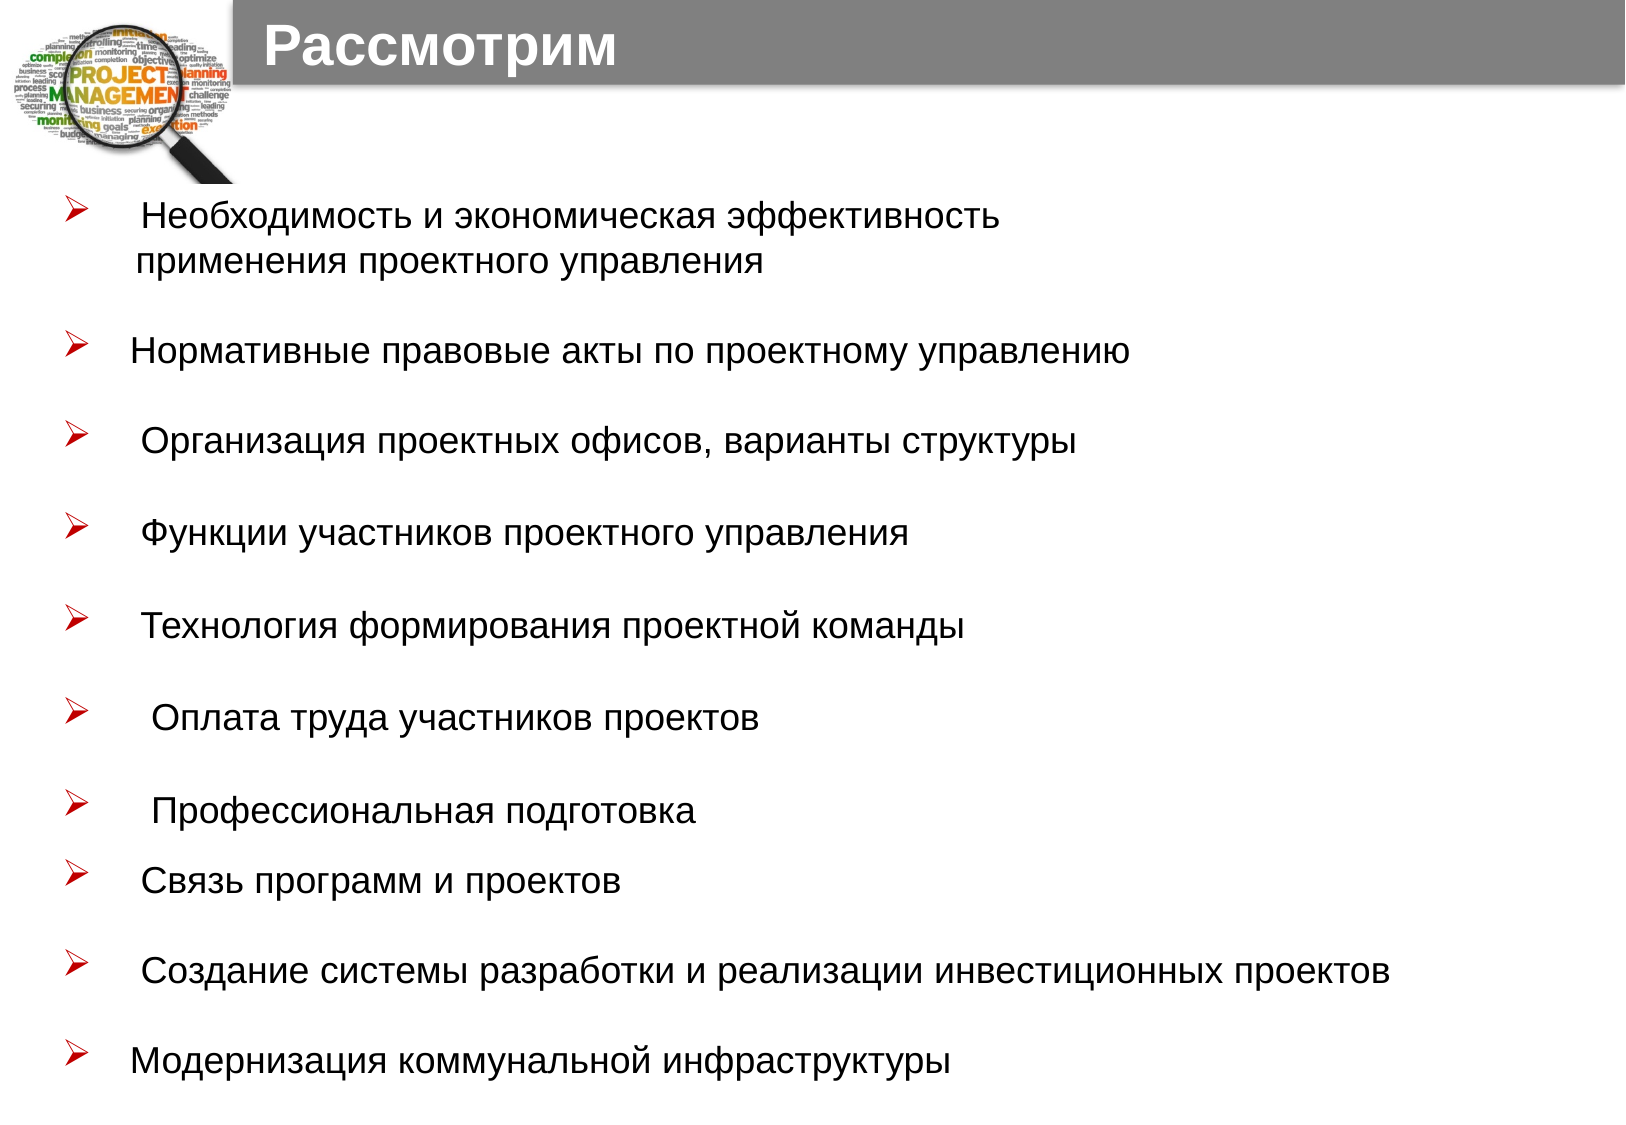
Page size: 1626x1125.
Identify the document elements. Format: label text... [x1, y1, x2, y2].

text_box Необходимость и экономическая эффективность применения проектного управления Нормативные правовые акты по проектному управлению Организация проектных офисов, варианты структуры Функции участников проектного управления Технология формирования проектной команды Оплата труда участников проектов Профессиональная подготовка Связь программ и проектов Создание системы разработки и реализации инвестиционных проектов Модернизация коммунальной инфраструктуры [47, 183, 1625, 1088]
picture [0, 0, 245, 184]
text_box Рассмотрим [245, 0, 1625, 85]
